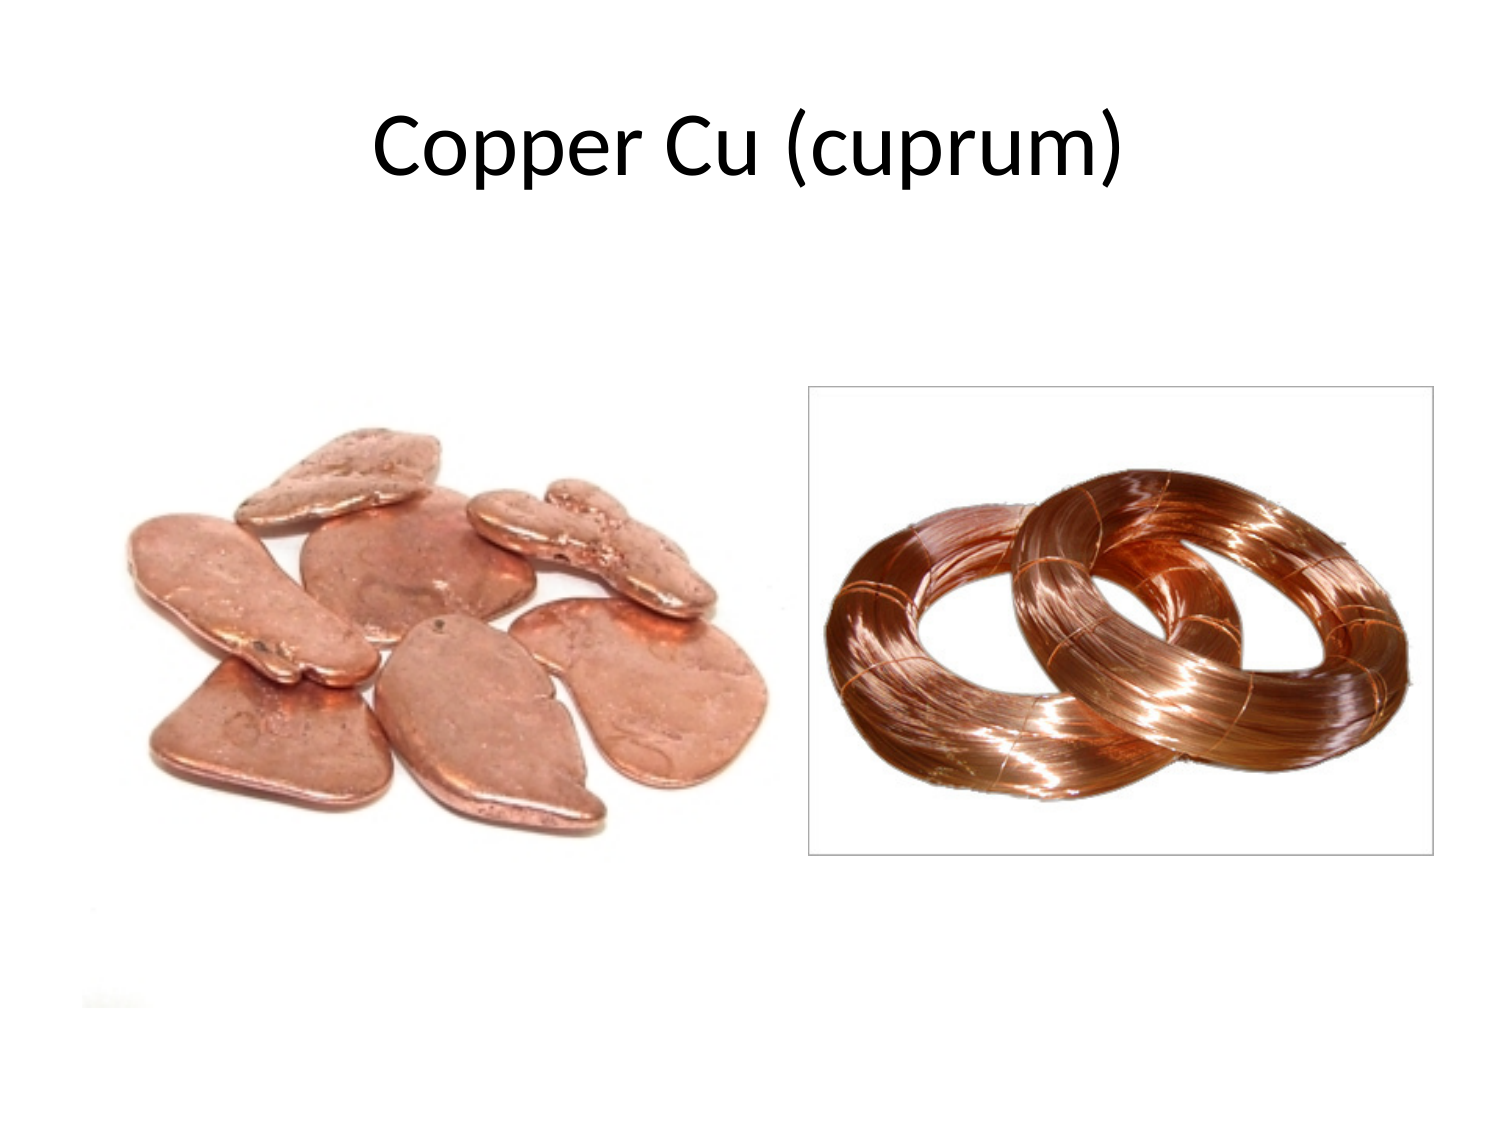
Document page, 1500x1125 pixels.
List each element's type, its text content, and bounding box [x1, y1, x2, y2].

picture [81, 280, 1434, 1008]
title Copper Cu (cuprum) [75, 45, 1425, 233]
